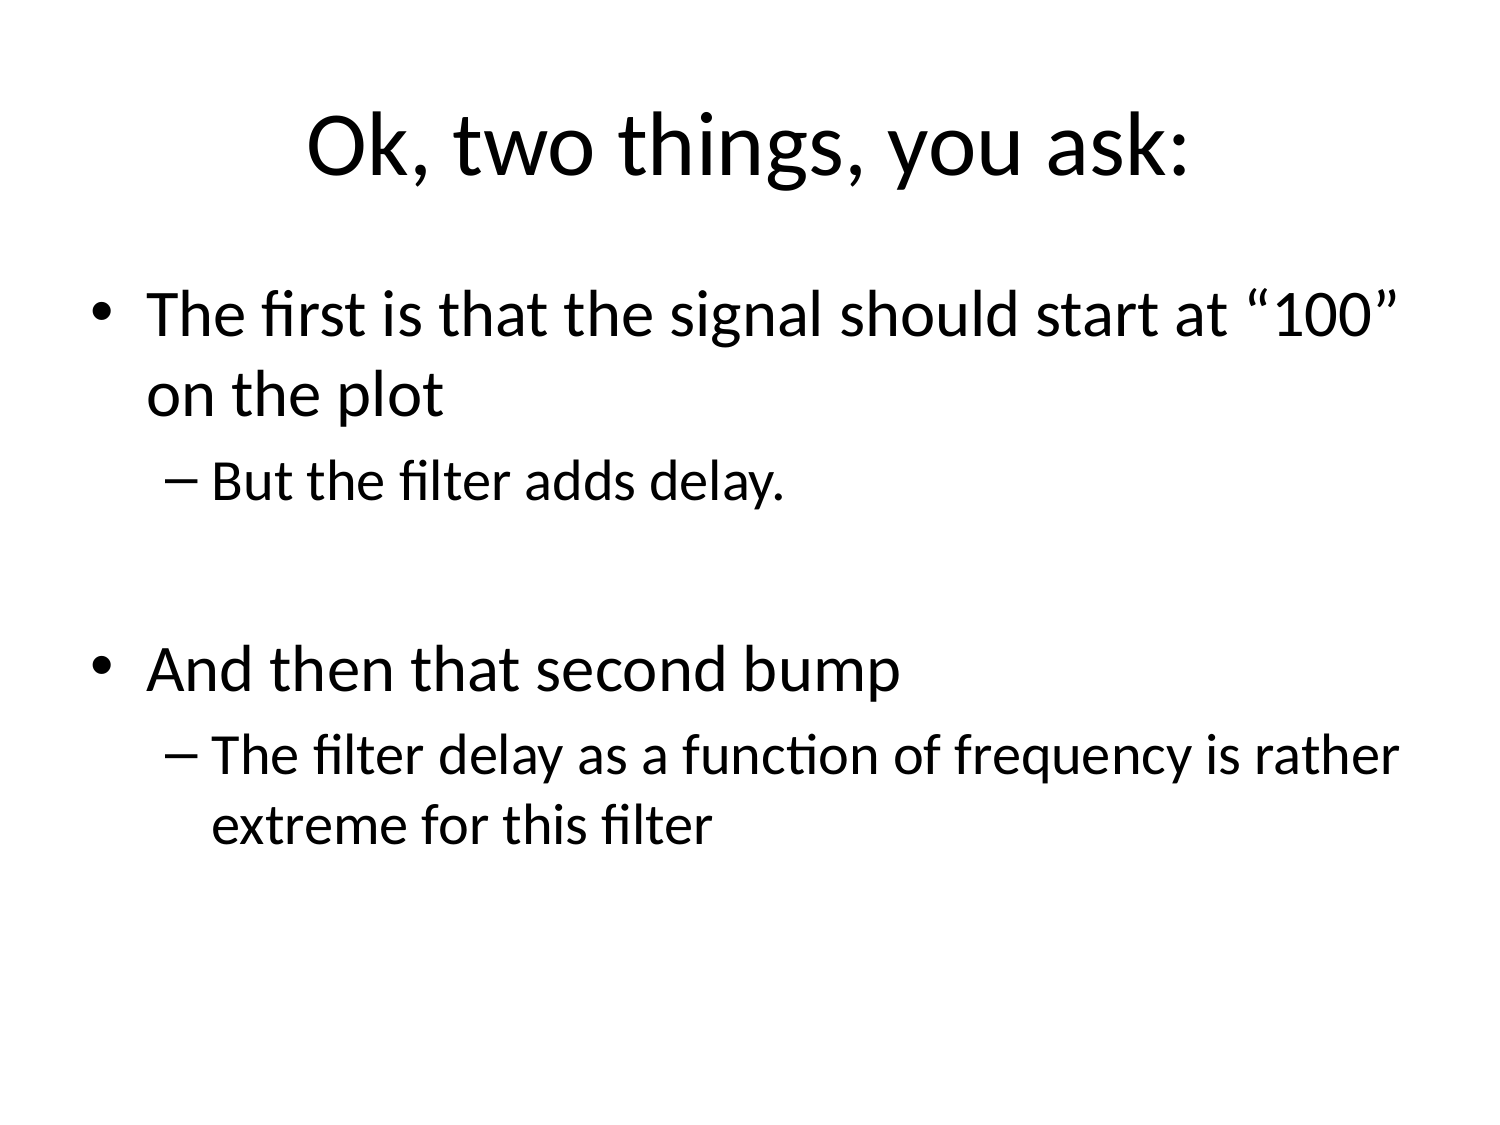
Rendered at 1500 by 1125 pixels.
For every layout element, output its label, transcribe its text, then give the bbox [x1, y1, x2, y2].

title Ok, two things, you ask: [75, 45, 1425, 233]
list The first is that the signal should start at “100” on the plot But the filter adds delay. And then that second bump The filter delay as a function of frequency is rather extreme for this filter [75, 262, 1425, 1005]
